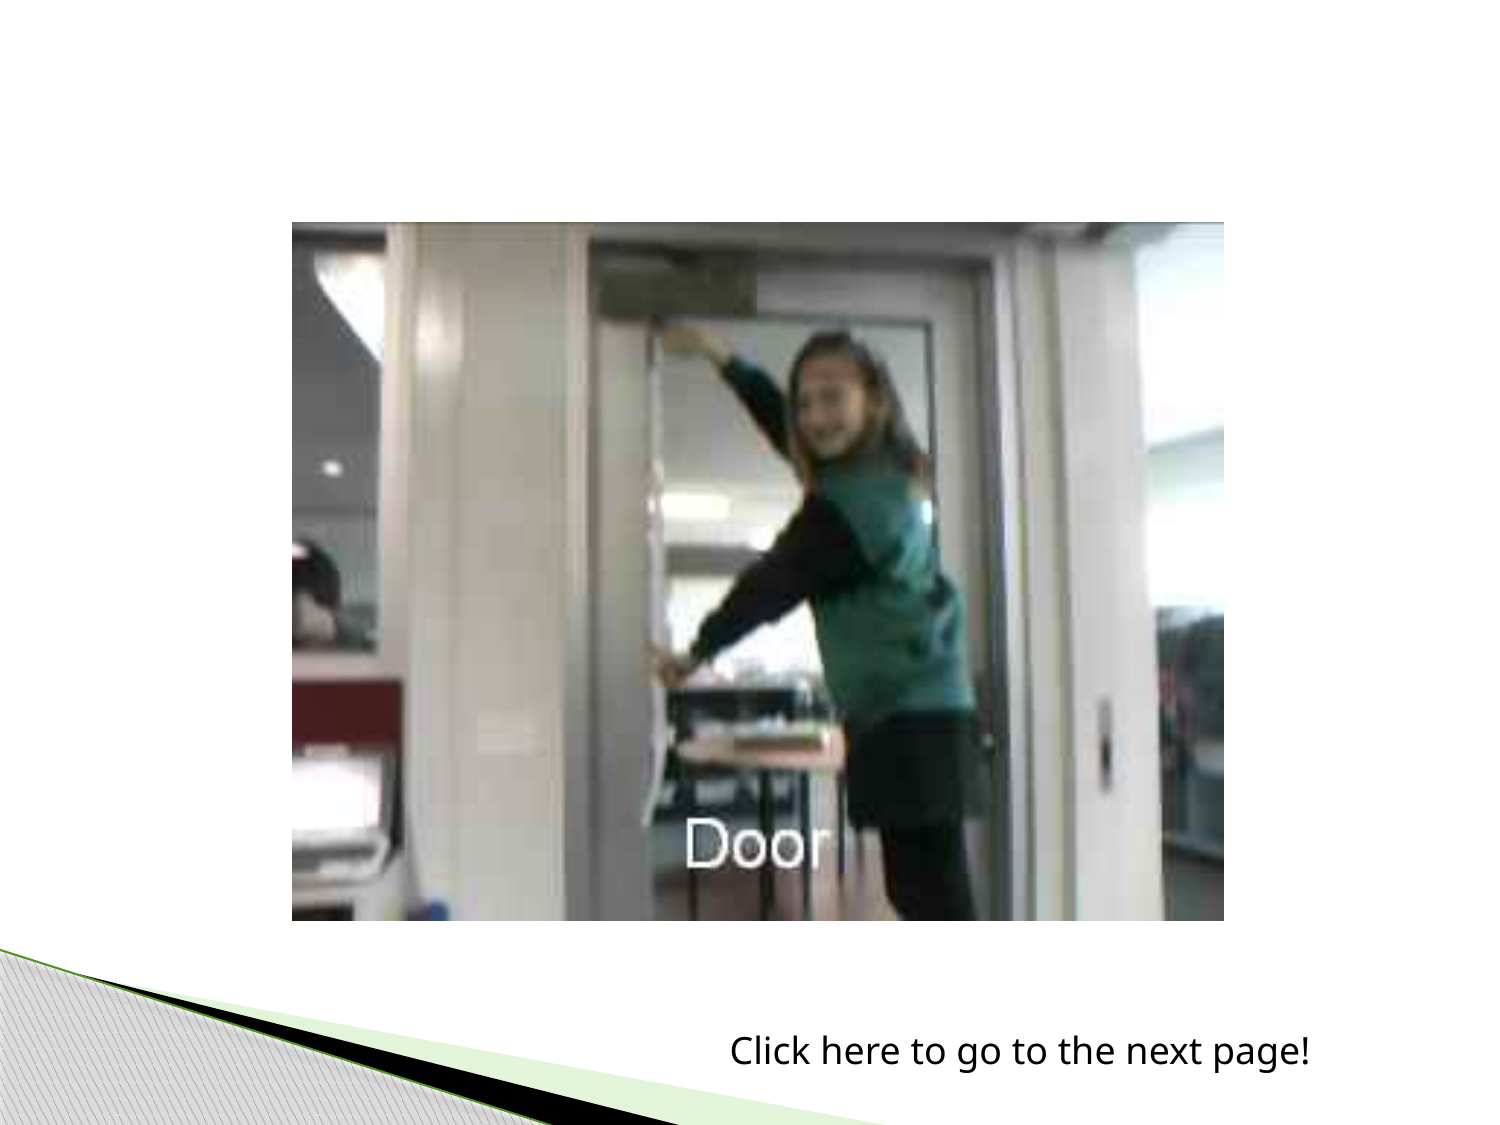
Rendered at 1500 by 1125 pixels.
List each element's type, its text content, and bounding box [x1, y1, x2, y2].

text_box Click here to go to the next page! [714, 1019, 1454, 1080]
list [292, 222, 1225, 922]
